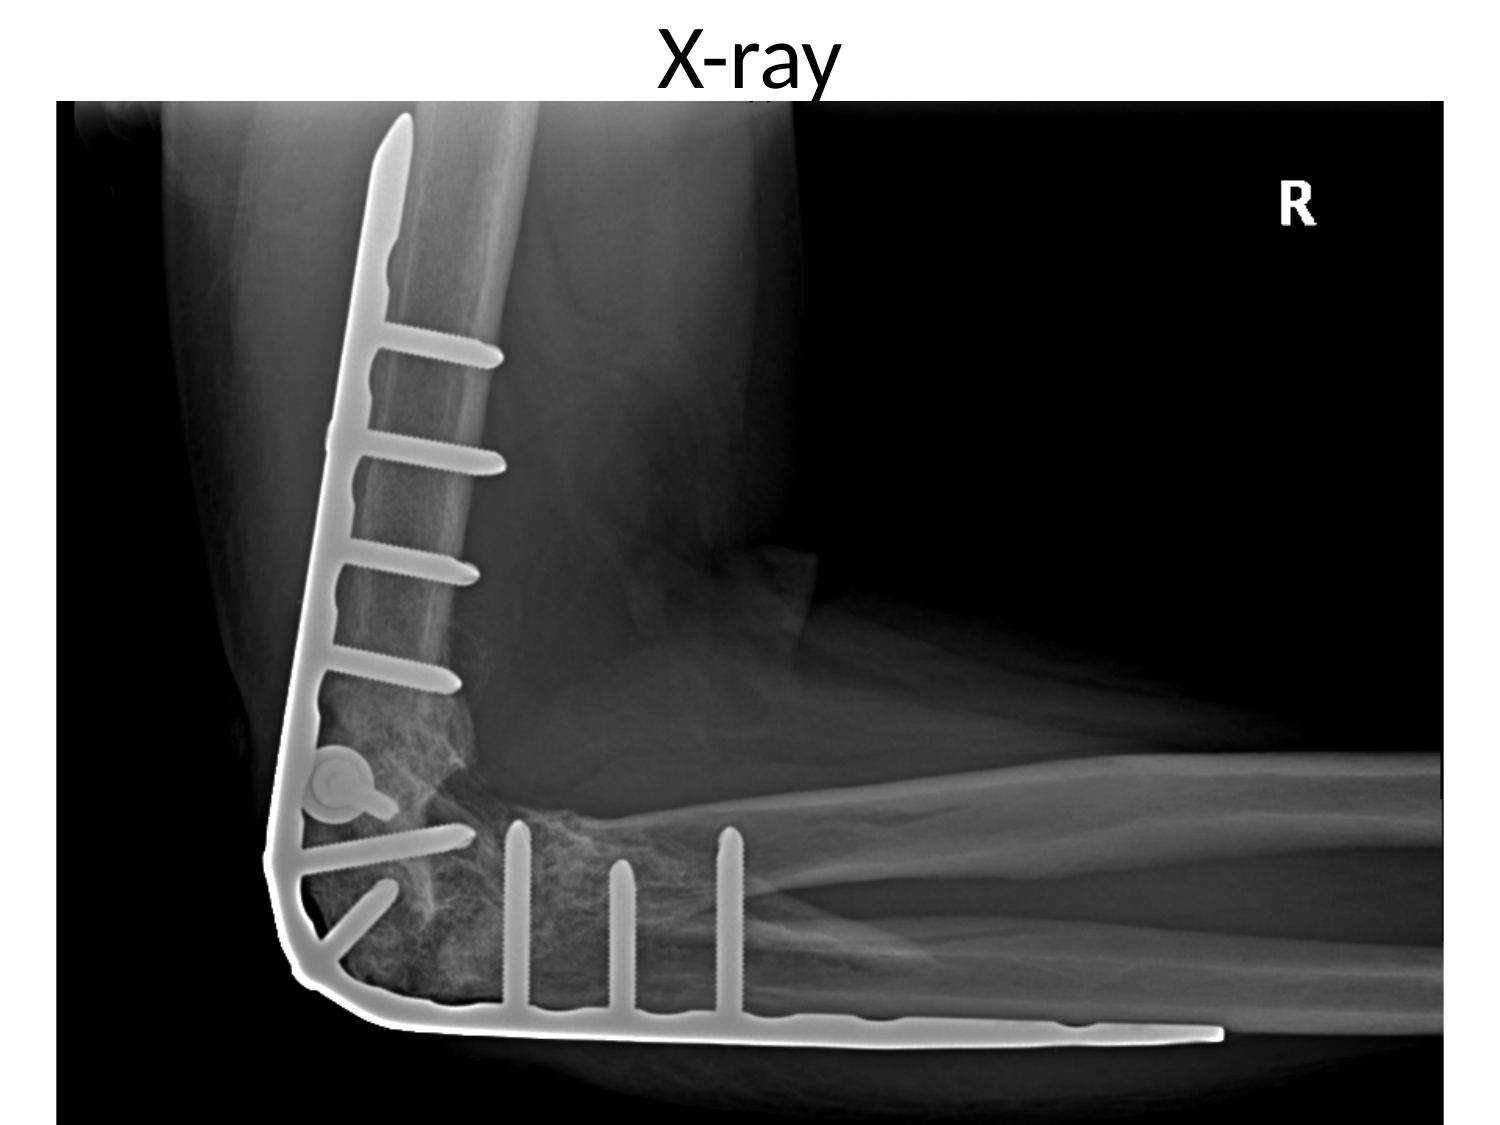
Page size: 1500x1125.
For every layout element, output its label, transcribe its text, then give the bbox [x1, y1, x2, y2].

title X-ray [75, 0, 1425, 101]
text_box [56, 101, 1444, 1125]
